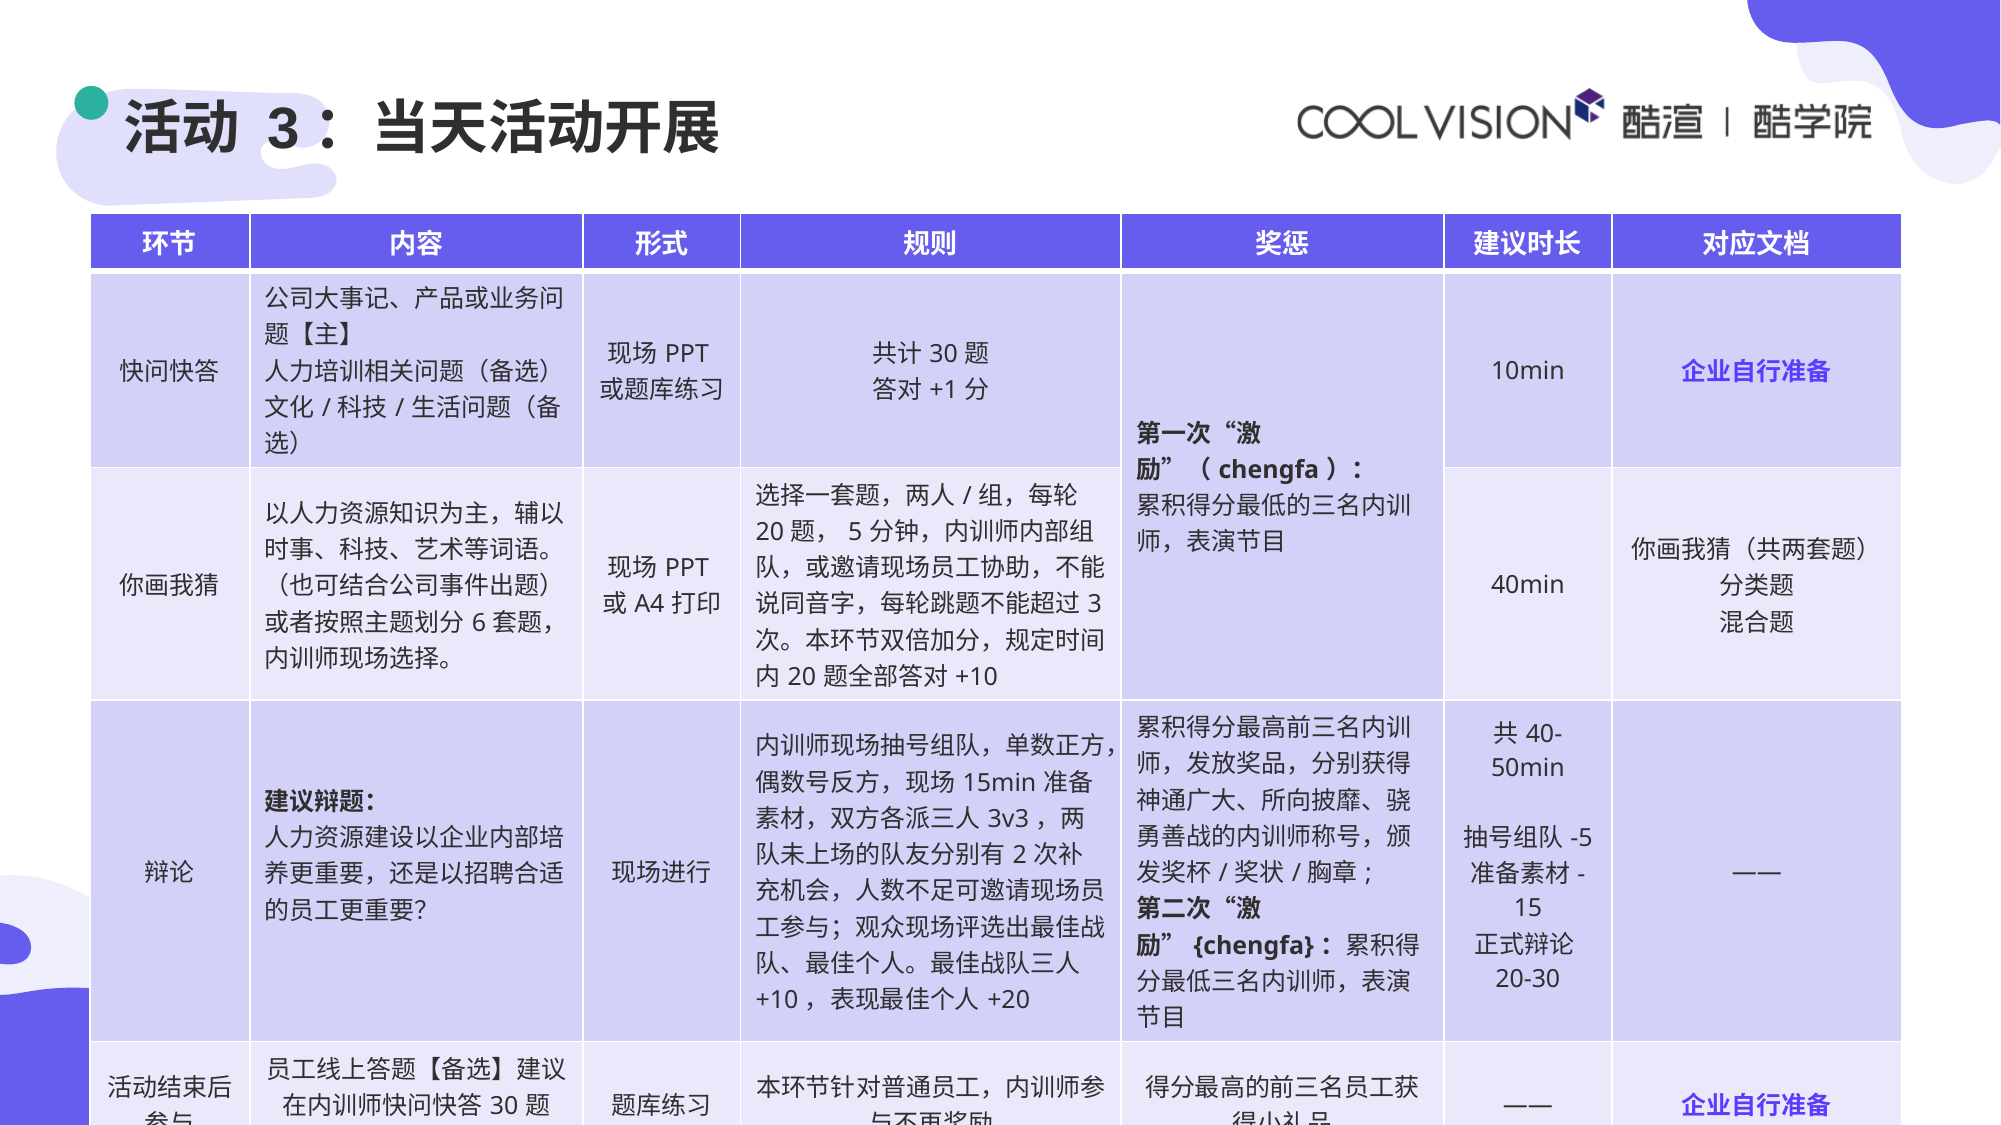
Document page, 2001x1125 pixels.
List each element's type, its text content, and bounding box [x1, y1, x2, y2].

table_cell 第一次“激励”（chengfa）： 累积得分最低的三名内训师，表演节目 [1122, 274, 1443, 699]
table_cell 公司大事记、产品或业务问题【主】 人力培训相关问题（备选） 文化/科技/生活问题（备选） [251, 274, 582, 467]
table_cell —— [1445, 1042, 1611, 1125]
table_cell 以人力资源知识为主，辅以时事、科技、艺术等词语。（也可结合公司事件出题）或者按照主题划分6套题，内训师现场选择。 [251, 468, 582, 699]
table_cell 企业自行准备 [1613, 274, 1901, 467]
table_header 内容 [251, 214, 582, 268]
table_cell 题库练习 [584, 1042, 740, 1125]
table_cell 10min [1445, 274, 1611, 467]
table_header 奖惩 [1122, 214, 1443, 268]
table_header 形式 [584, 214, 740, 268]
table_cell 快问快答 [91, 274, 249, 467]
table_cell 累积得分最高前三名内训师，发放奖品，分别获得神通广大、所向披靡、骁勇善战的内训师称号，颁发奖杯/奖状/胸章; 第二次“激励”{chengfa}：累积得分最低三名内训师，表演节目 [1122, 701, 1443, 1041]
table_cell 内训师现场抽号组队，单数正方，偶数号反方，现场15min准备素材，双方各派三人3v3，两队未上场的队友分别有2次补充机会，人数不足可邀请现场员工参与；观众现场评选出最佳战队、最佳个人。最佳战队三人+10，表现最佳个人+20 [741, 701, 1120, 1041]
title 活动 3：当天活动开展 [108, 0, 1890, 169]
table_cell 现场进行 [584, 701, 740, 1041]
table_cell 得分最高的前三名员工获得小礼品 [1122, 1042, 1443, 1125]
table_cell 共40-50min 抽号组队-5 准备素材-15 正式辩论20-30 [1445, 701, 1611, 1041]
table_header 建议时长 [1445, 214, 1611, 268]
table_cell 现场PPT或题库练习 [584, 274, 740, 467]
table_header 对应文档 [1613, 214, 1901, 268]
table_header 规则 [741, 214, 1120, 268]
table_cell 活动结束后 参与 [91, 1042, 249, 1125]
table_cell 企业自行准备 [1613, 1042, 1901, 1125]
table_cell 共计30题 答对+1分 [741, 274, 1120, 467]
table_cell 辩论 [91, 701, 249, 1041]
table_cell 你画我猜（共两套题） 分类题 混合题 [1613, 468, 1901, 699]
table_cell —— [1613, 701, 1901, 1041]
table_cell 现场PPT或A4打印 [584, 468, 740, 699]
table_cell 本环节针对普通员工，内训师参与不再奖励 [741, 1042, 1120, 1125]
table_cell 40min [1445, 468, 1611, 699]
table_cell 员工线上答题【备选】建议在内训师快问快答30题 的基础上另加10题 [251, 1042, 582, 1125]
table_cell 建议辩题： 人力资源建设以企业内部培养更重要，还是以招聘合适的员工更重要？ [251, 701, 582, 1041]
table_header 环节 [91, 214, 249, 268]
table_cell 选择一套题，两人/组，每轮20题，5分钟，内训师内部组队，或邀请现场员工协助，不能说同音字，每轮跳题不能超过3次。本环节双倍加分，规定时间内20题全部答对+10 [741, 468, 1120, 699]
table_cell 你画我猜 [91, 468, 249, 699]
